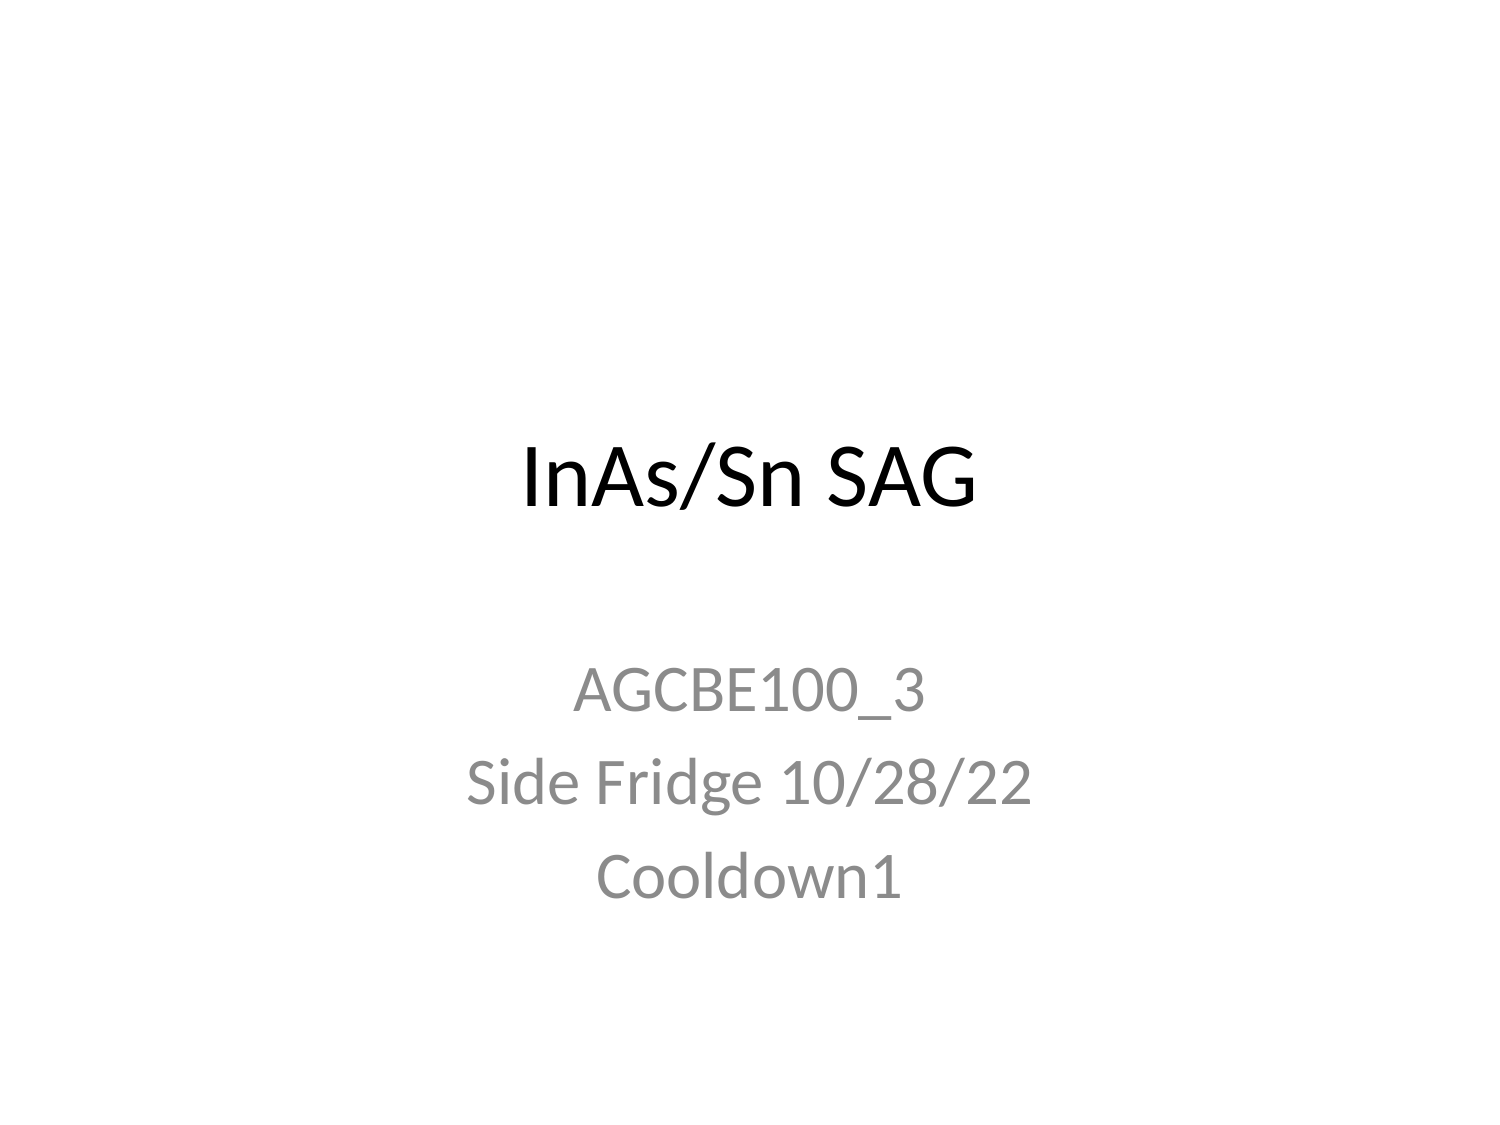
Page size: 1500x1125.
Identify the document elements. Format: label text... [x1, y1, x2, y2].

title InAs/Sn SAG [112, 349, 1388, 591]
subtitle AGCBE100_3 Side Fridge 10/28/22 Cooldown1 [225, 637, 1275, 925]
